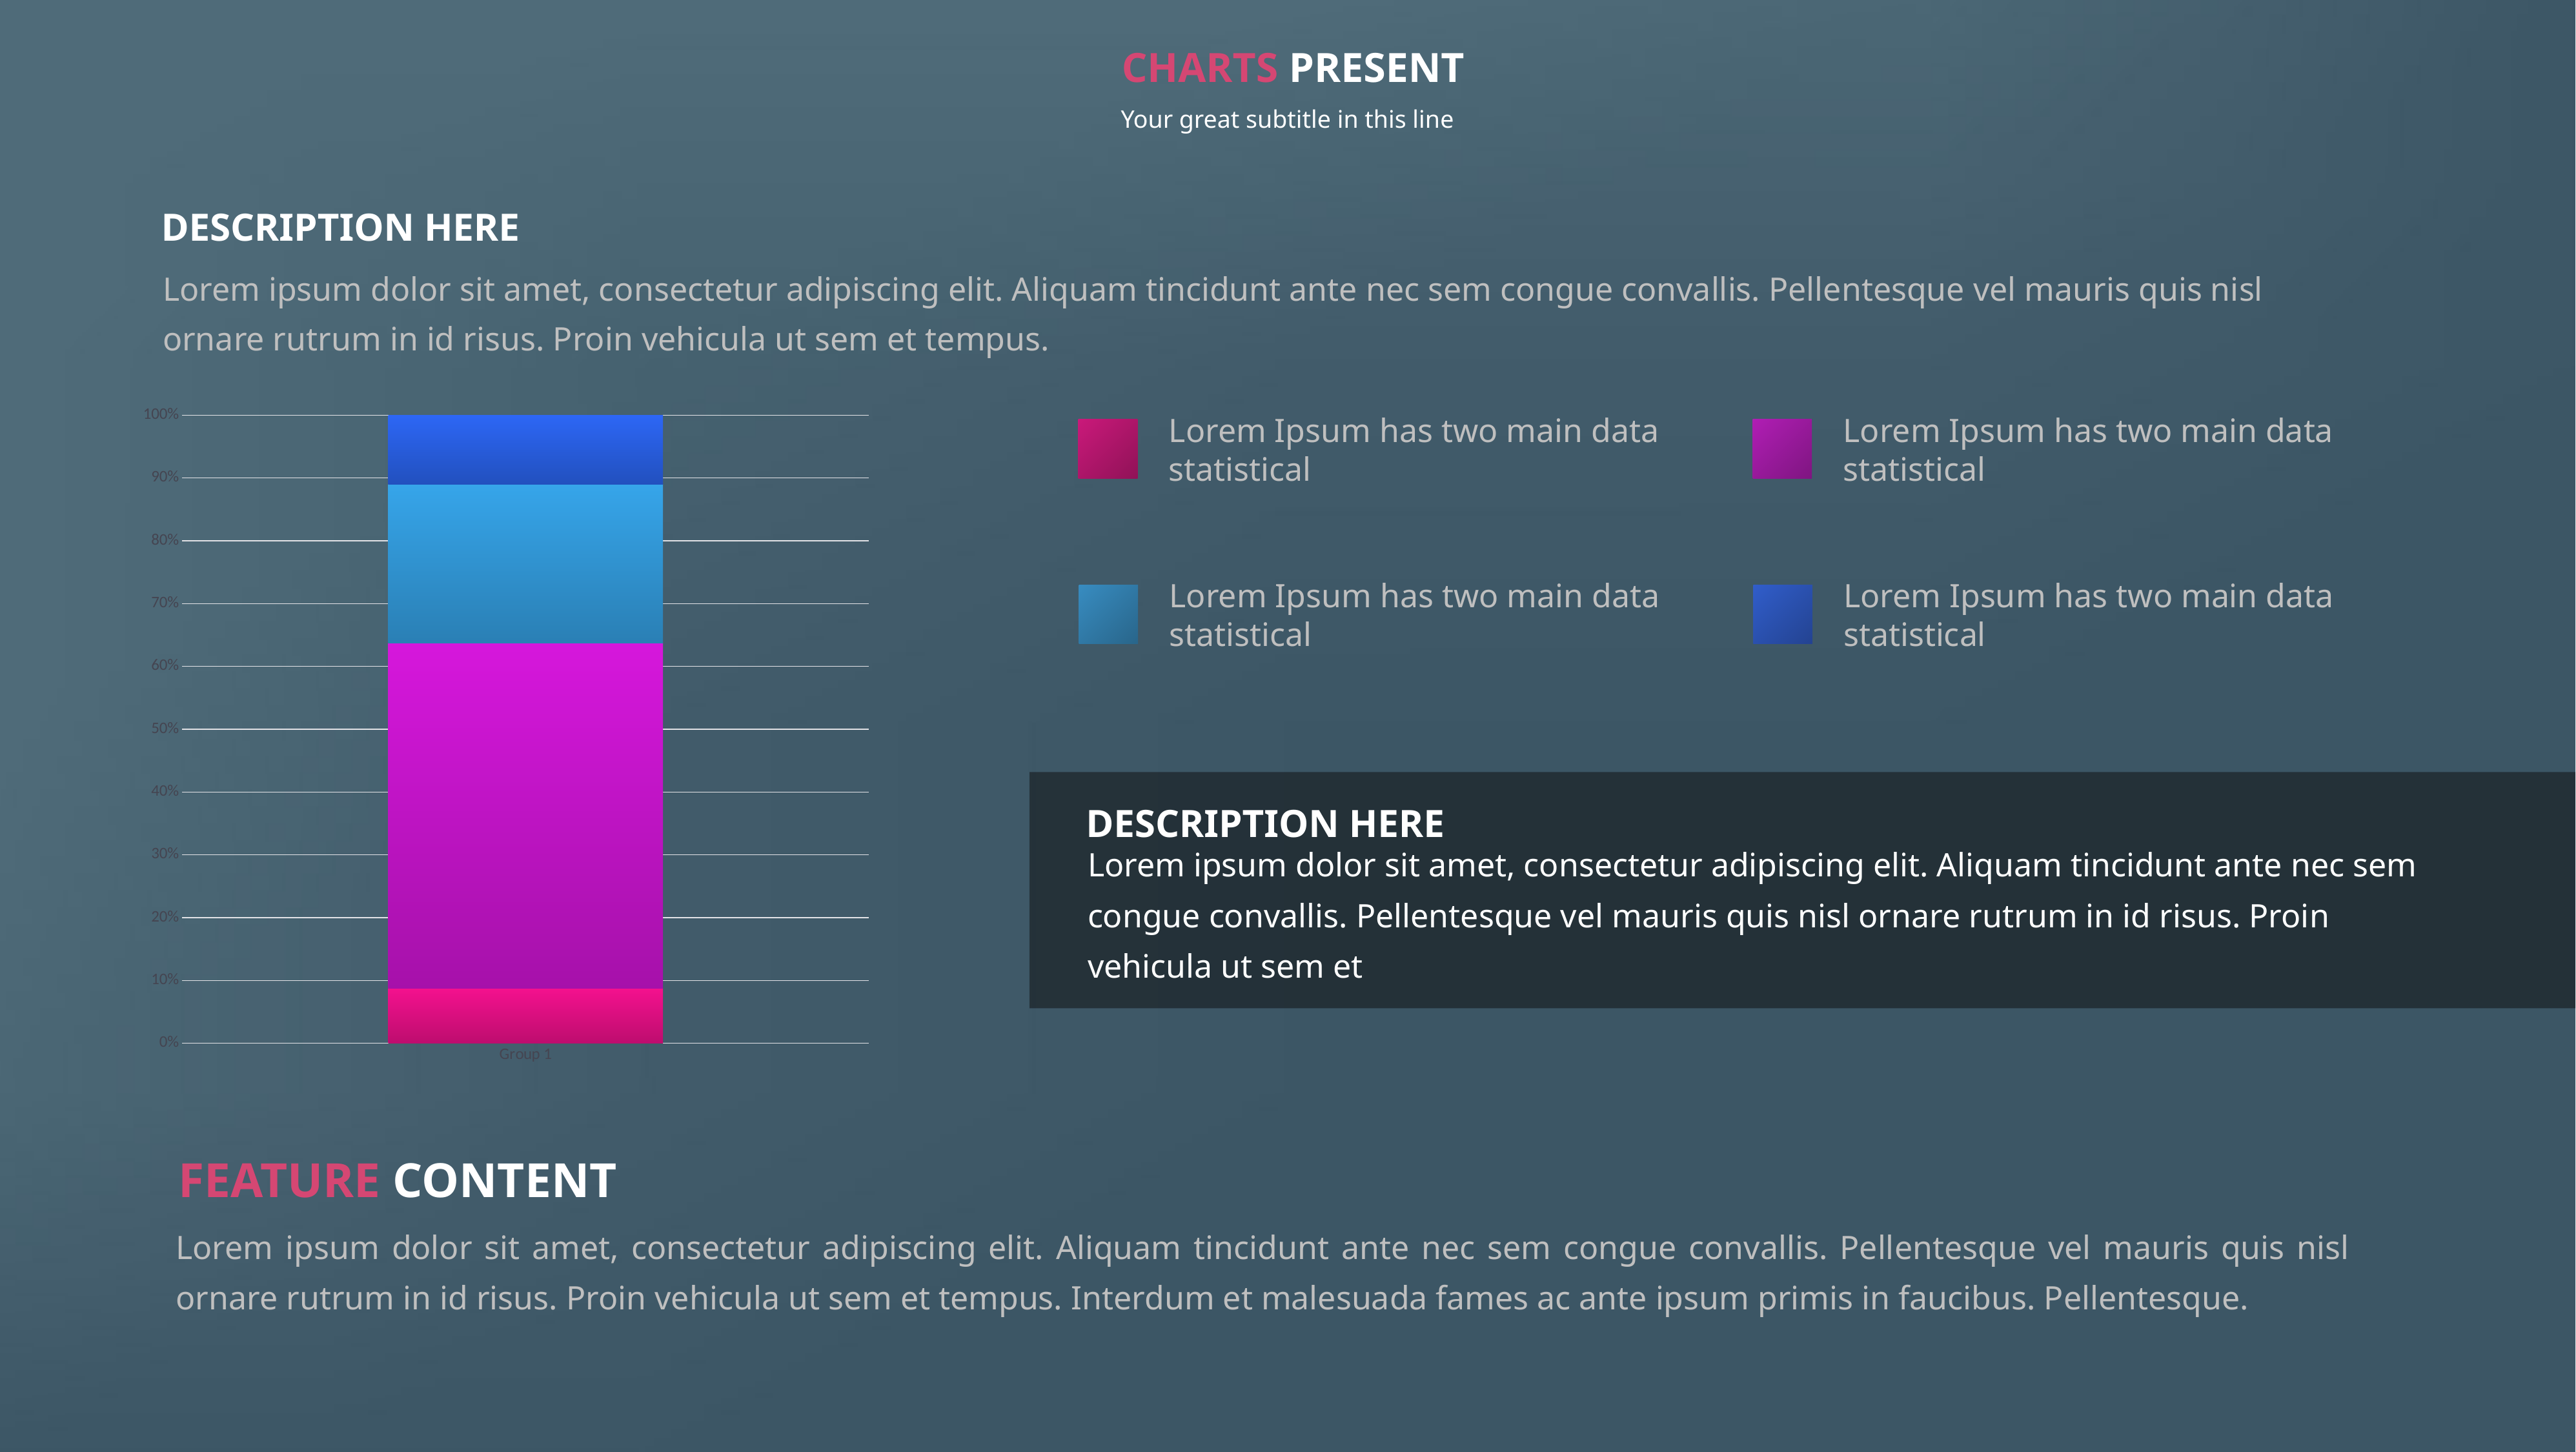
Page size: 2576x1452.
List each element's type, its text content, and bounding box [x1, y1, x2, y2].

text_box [150, 1145, 2377, 1330]
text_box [136, 193, 2377, 372]
text_box [1752, 583, 1814, 645]
text_box Lorem Ipsum has two main data statistical [1145, 398, 1751, 499]
text_box Lorem Ipsum has two main data statistical [1146, 563, 1751, 665]
text_box Lorem Ipsum has two main data statistical [1820, 563, 2408, 665]
chart [136, 401, 887, 1111]
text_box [1029, 772, 2576, 1009]
text_box [1751, 418, 1813, 480]
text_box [803, 32, 1783, 146]
text_box [1077, 583, 1139, 645]
text_box Lorem Ipsum has two main data statistical [1820, 398, 2407, 499]
text_box [1077, 418, 1139, 480]
picture [0, 0, 2576, 1452]
